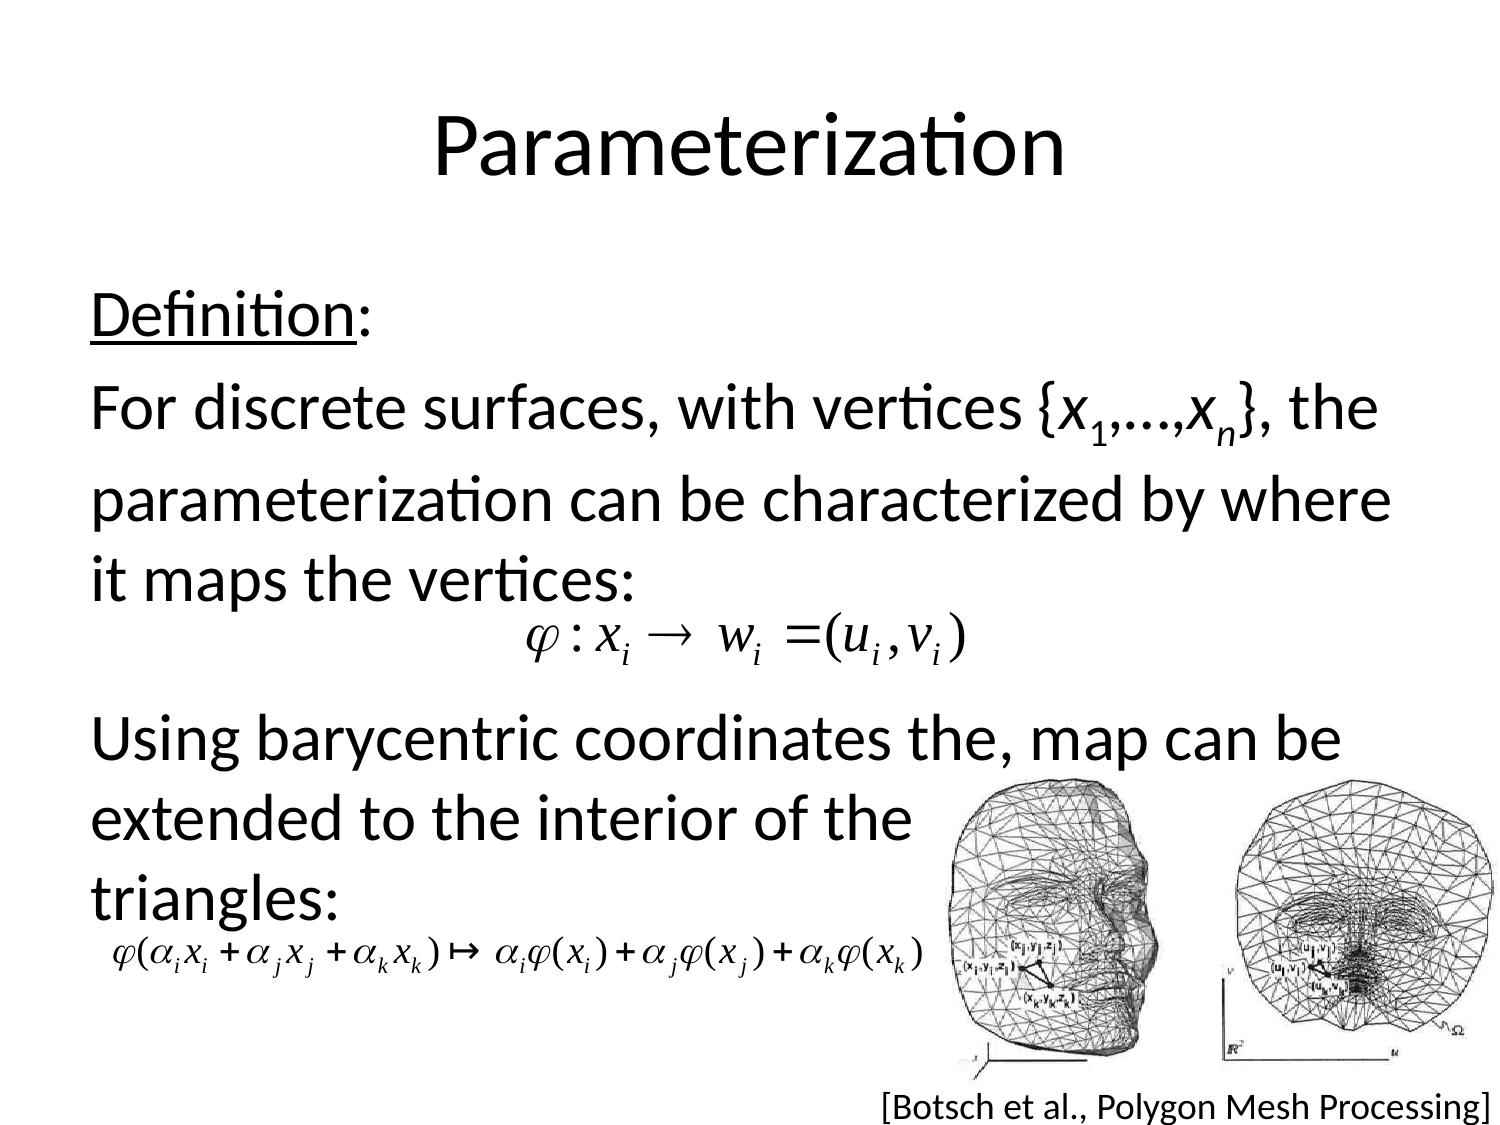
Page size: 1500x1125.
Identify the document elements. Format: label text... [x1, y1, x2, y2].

title Parameterization [75, 45, 1425, 233]
list Definition: For discrete surfaces, with vertices {x1,…,xn}, the parameterization can be characterized by where it maps the vertices: Using barycentric coordinates the, map can be extended to the interior of the triangles: [75, 262, 1425, 1005]
picture [937, 774, 1500, 1088]
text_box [518, 595, 979, 681]
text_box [107, 924, 931, 987]
text_box [Botsch et al., Polygon Mesh Processing] [865, 1074, 1500, 1125]
